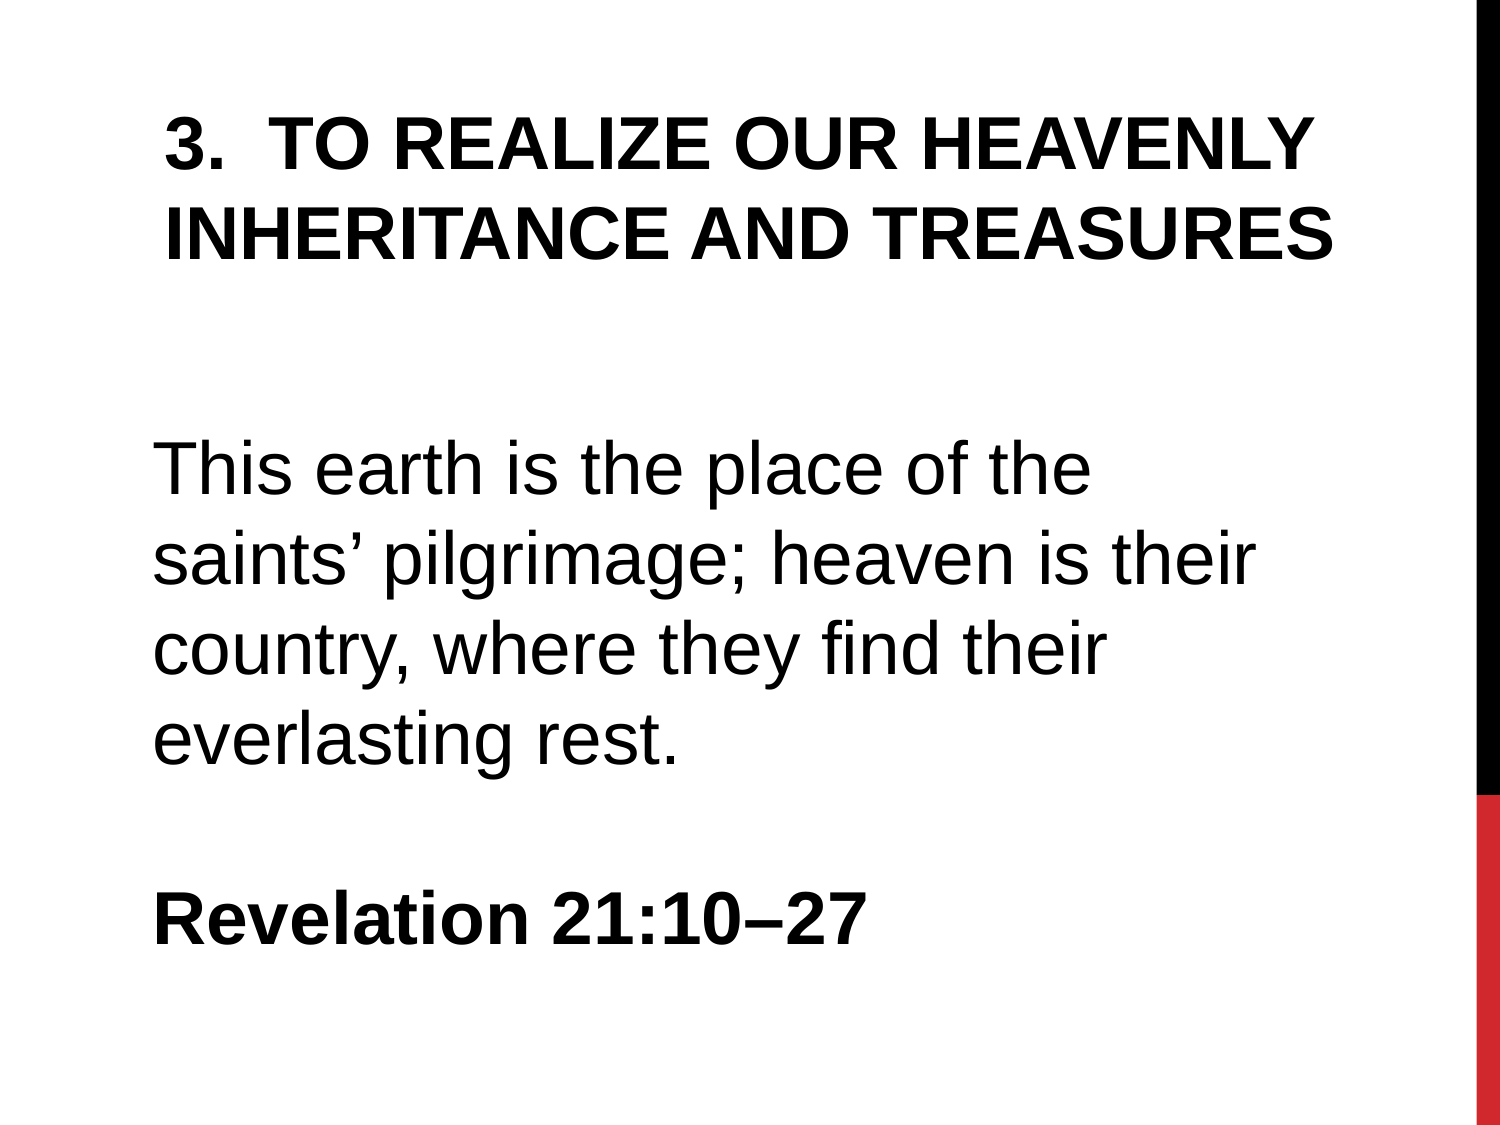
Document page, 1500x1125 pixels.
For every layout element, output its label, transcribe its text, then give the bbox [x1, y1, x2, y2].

text_box 3. TO REALIZE OUR HEAVENLY INHERITANCE AND TREASURES [149, 87, 1363, 283]
text_box This earth is the place of the saints’ pilgrimage; heaven is their country, where they find their everlasting rest. Revelation 21:10–27 [137, 412, 1338, 968]
